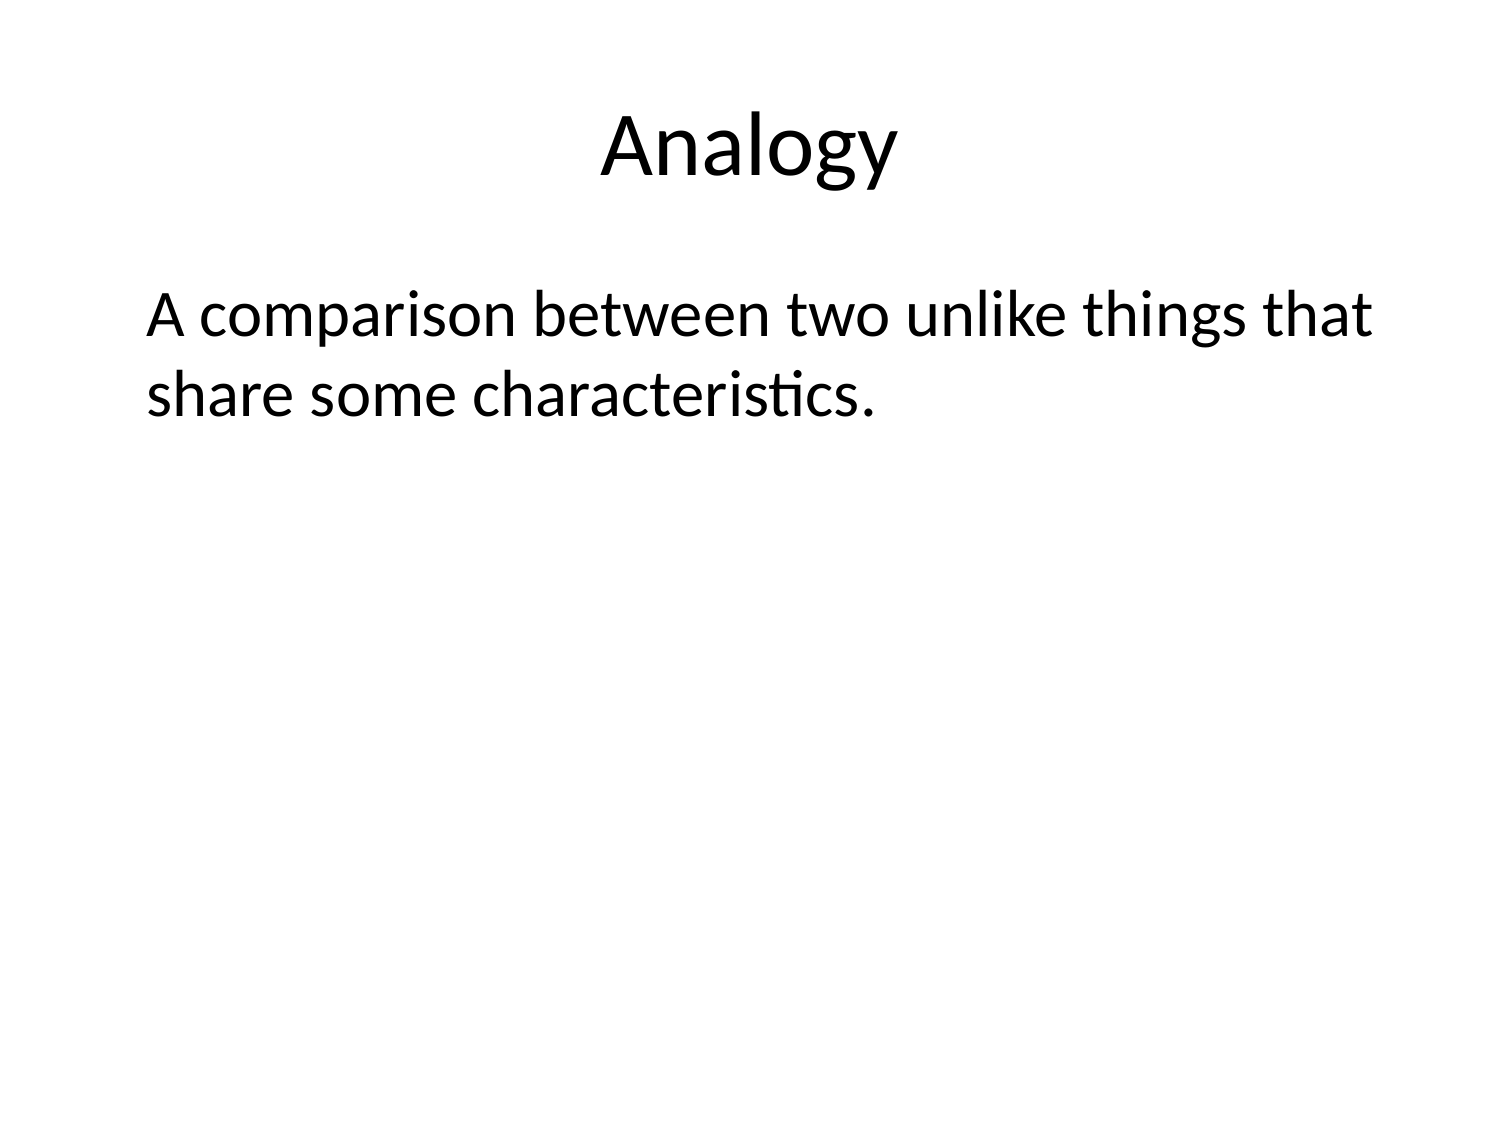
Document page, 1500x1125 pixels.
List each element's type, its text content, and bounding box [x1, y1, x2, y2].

title Analogy [75, 45, 1425, 233]
list A comparison between two unlike things that share some characteristics. [75, 262, 1425, 1005]
